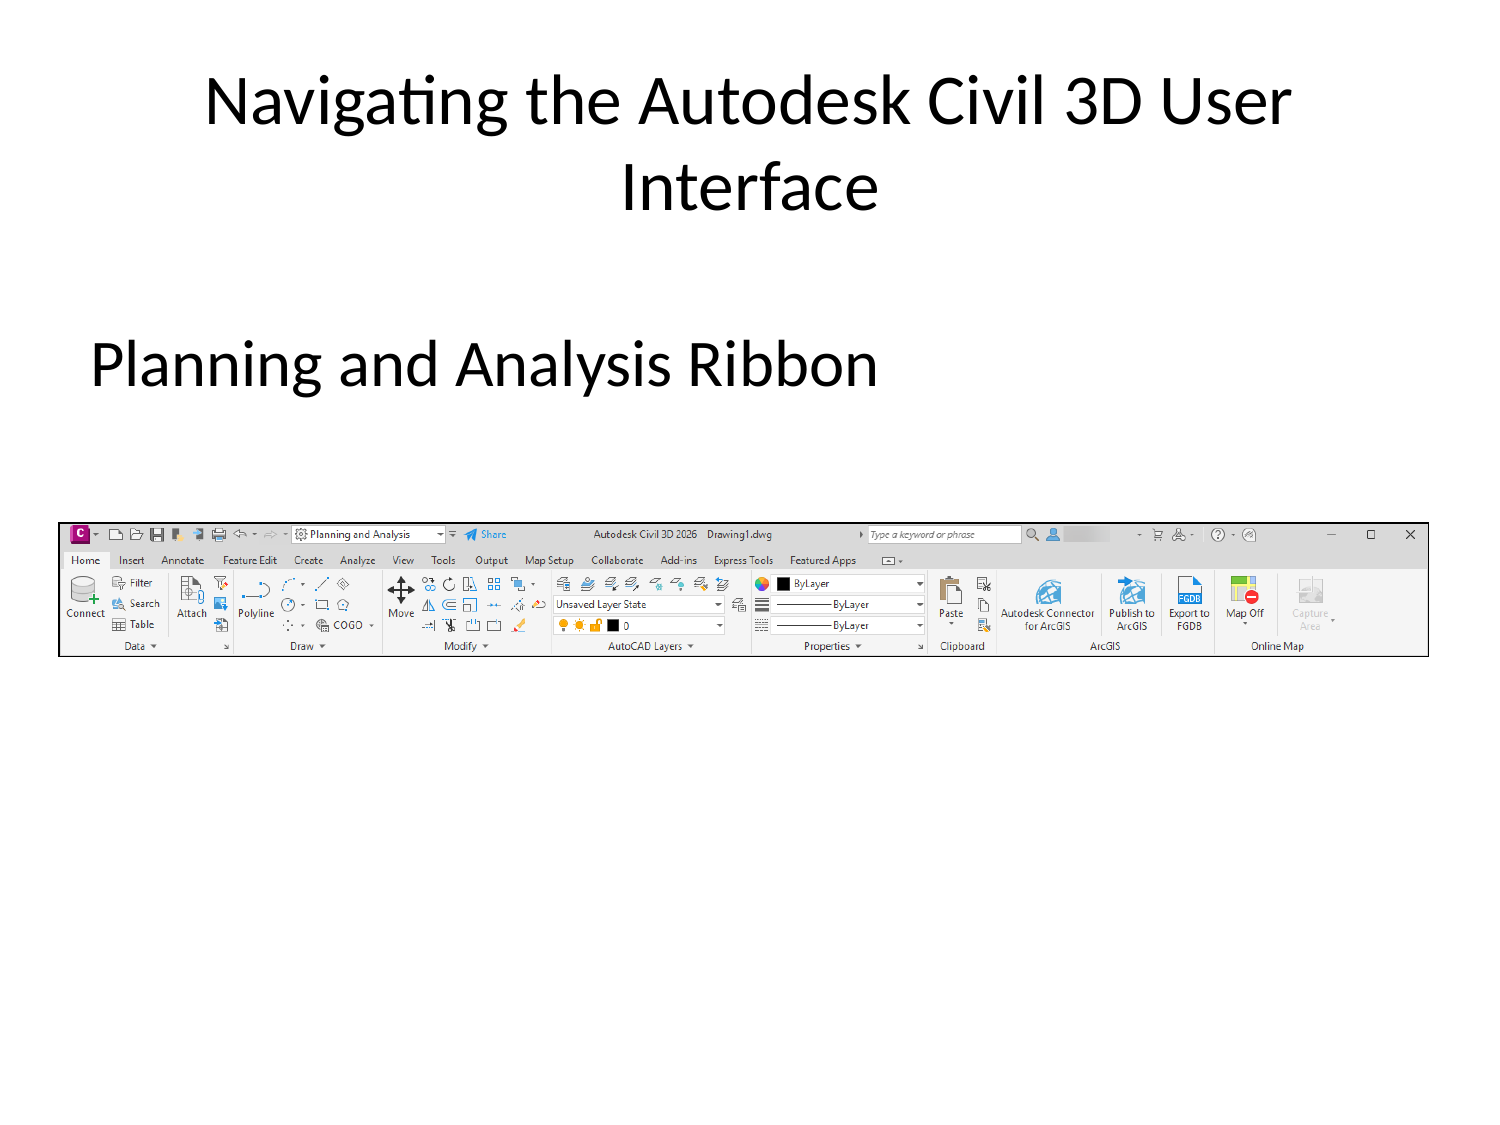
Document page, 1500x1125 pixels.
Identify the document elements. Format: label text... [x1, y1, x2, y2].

picture [58, 522, 1429, 657]
title Navigating the Autodesk Civil 3D User Interface [75, 45, 1425, 233]
list Planning and Analysis Ribbon [75, 312, 1050, 418]
